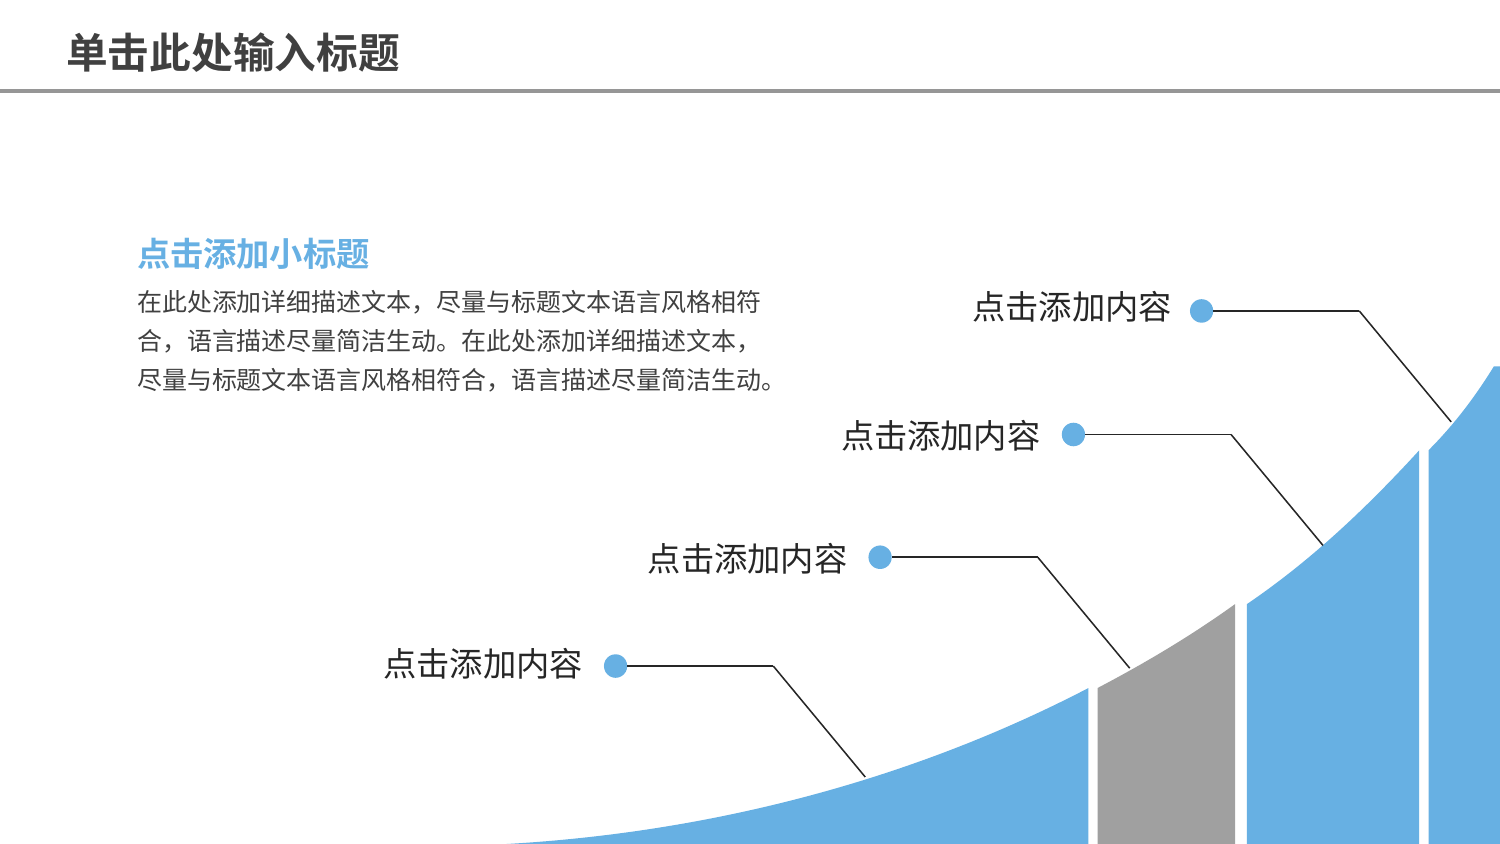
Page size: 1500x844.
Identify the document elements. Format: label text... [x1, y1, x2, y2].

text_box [1061, 422, 1324, 546]
text_box 点击添加内容 [956, 280, 1188, 332]
text_box 点击添加内容 [367, 637, 497, 689]
text_box 点击添加小标题 在此处添加详细描述文本，尽量与标题文本语言风格相符合，语言描述尽量简洁生动。在此处添加详细描述文本，尽量与标题文本语言风格相符合，语言描述尽量简洁生动。 [125, 227, 786, 399]
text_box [1189, 298, 1452, 423]
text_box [502, 366, 1500, 844]
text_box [868, 545, 1130, 669]
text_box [603, 654, 866, 778]
text_box 单击此处输入标题 [51, 9, 443, 85]
